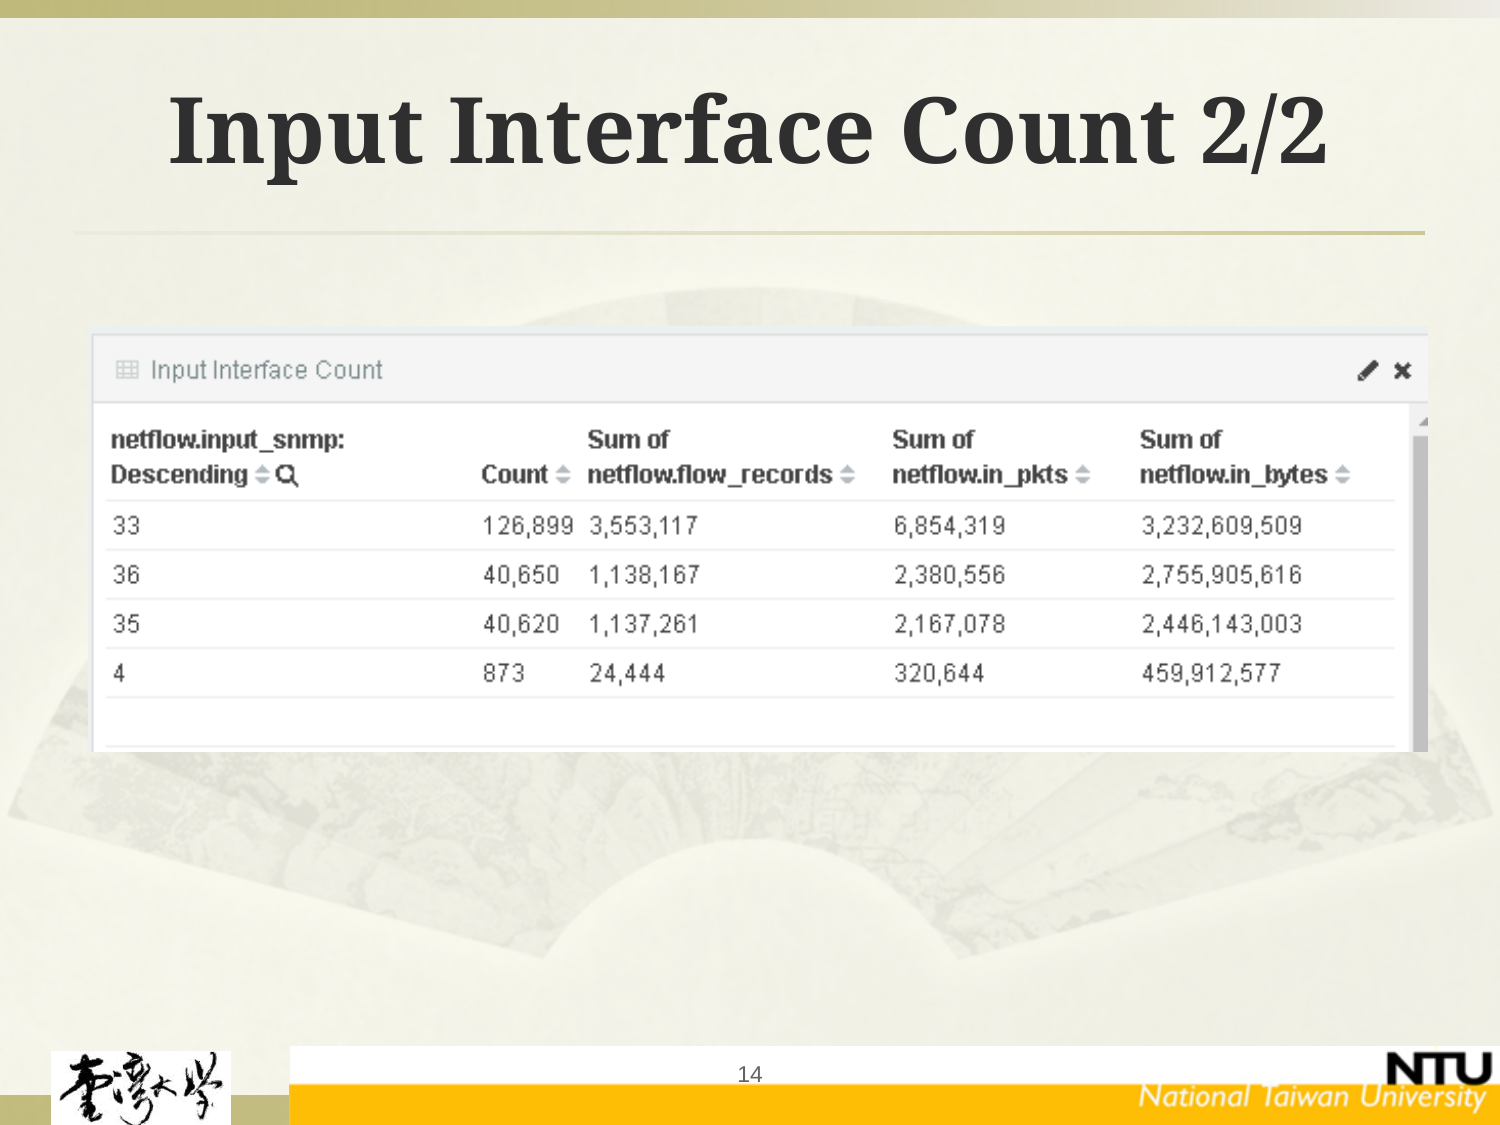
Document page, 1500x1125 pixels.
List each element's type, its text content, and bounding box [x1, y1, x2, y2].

title Input Interface Count 2/2 [75, 45, 1425, 209]
slide_number 14 [675, 1050, 825, 1097]
picture [289, 1046, 1500, 1125]
picture [51, 1051, 231, 1125]
picture [87, 325, 1429, 753]
